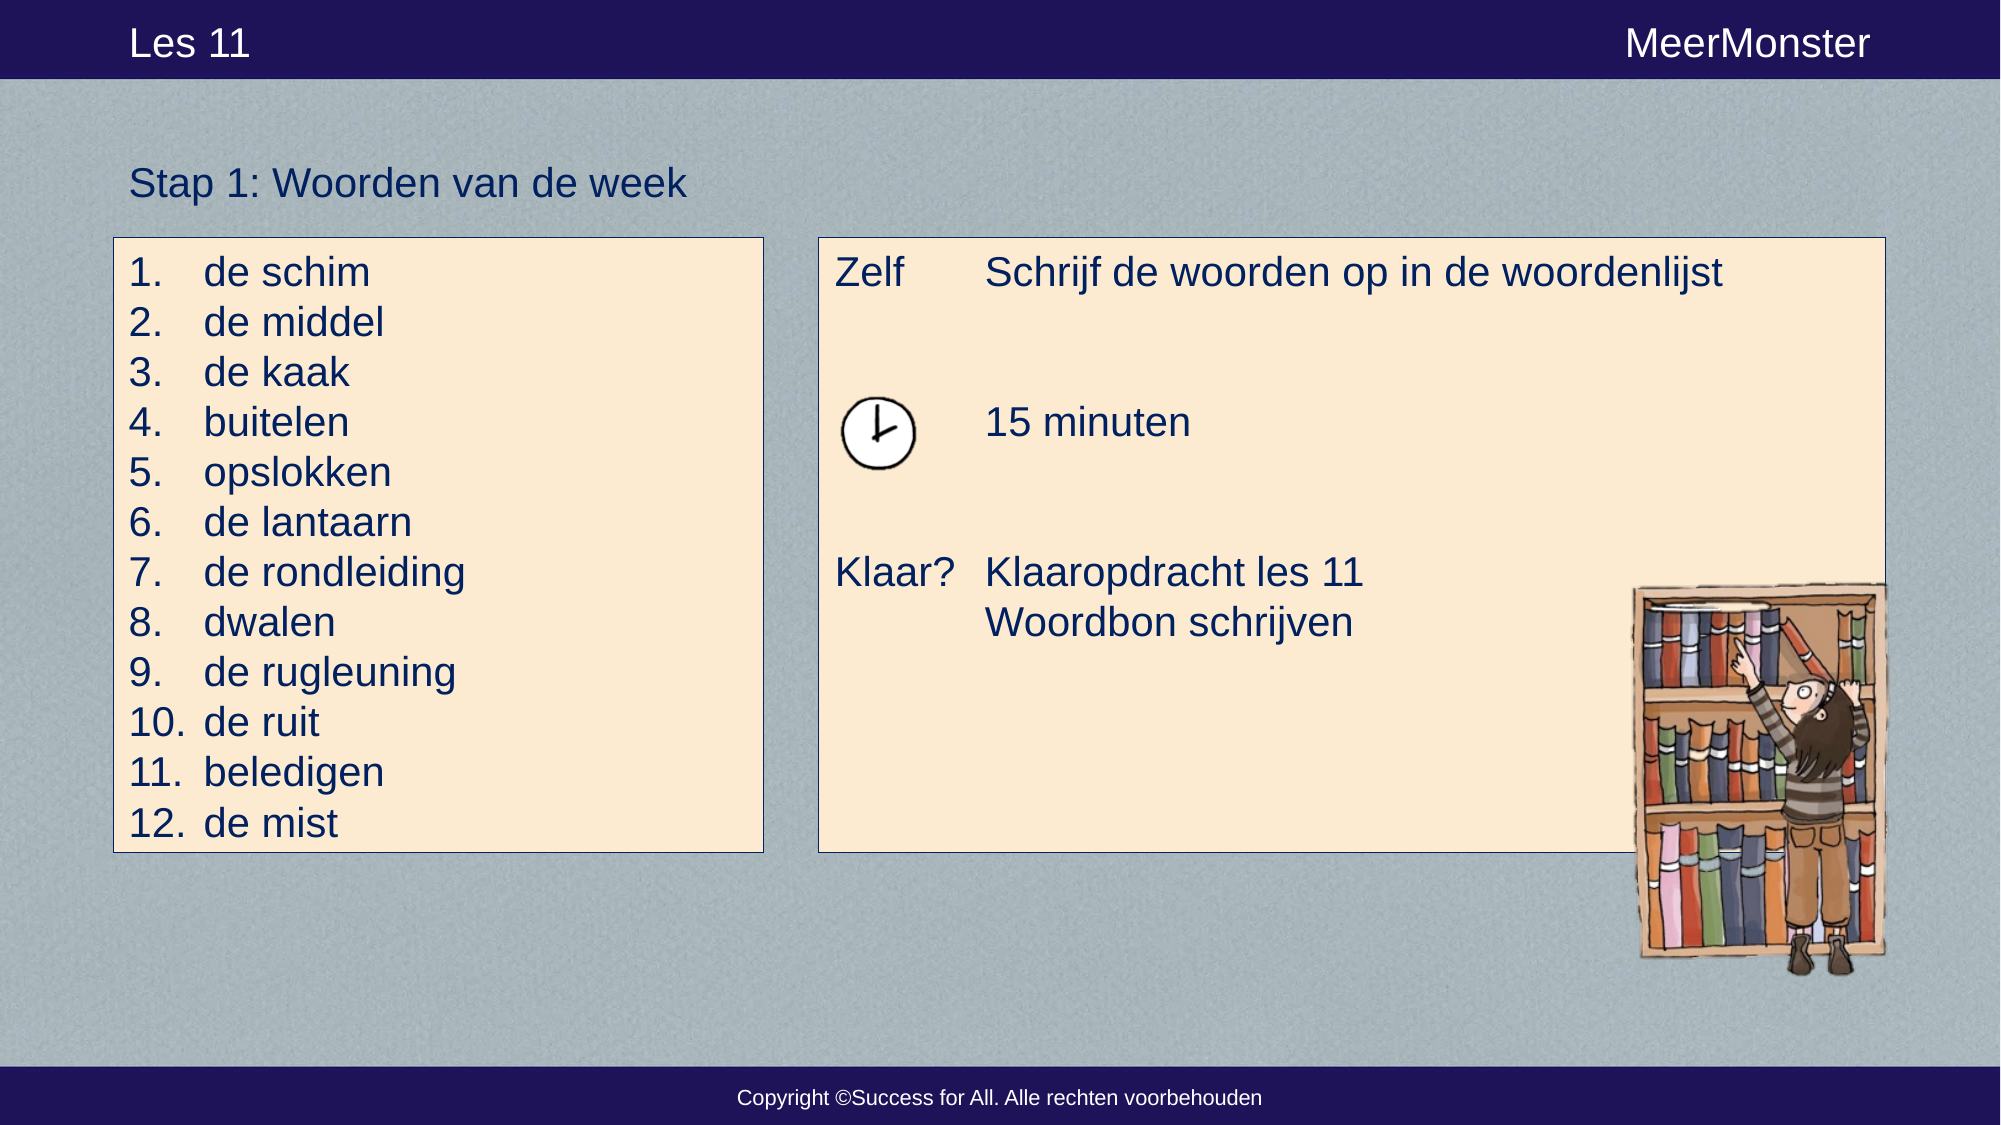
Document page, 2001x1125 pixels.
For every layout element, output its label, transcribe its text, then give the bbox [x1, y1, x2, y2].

text_box Zelf Schrijf de woorden op in de woordenlijst 15 minuten Klaar? Klaaropdracht les 11 Woordbon schrijven [818, 237, 1886, 853]
text_box de schim de middel de kaak buitelen opslokken de lantaarn de rondleiding dwalen de rugleuning de ruit beledigen de mist [113, 237, 764, 853]
text_box MeerMonster [999, 8, 1886, 73]
text_box Stap 1: Woorden van de week [113, 148, 1635, 214]
text_box Copyright ©Success for All. Alle rechten voorbehouden [0, 1076, 2000, 1125]
picture [0, 0, 2001, 1125]
text_box Les 11 [114, 8, 354, 73]
